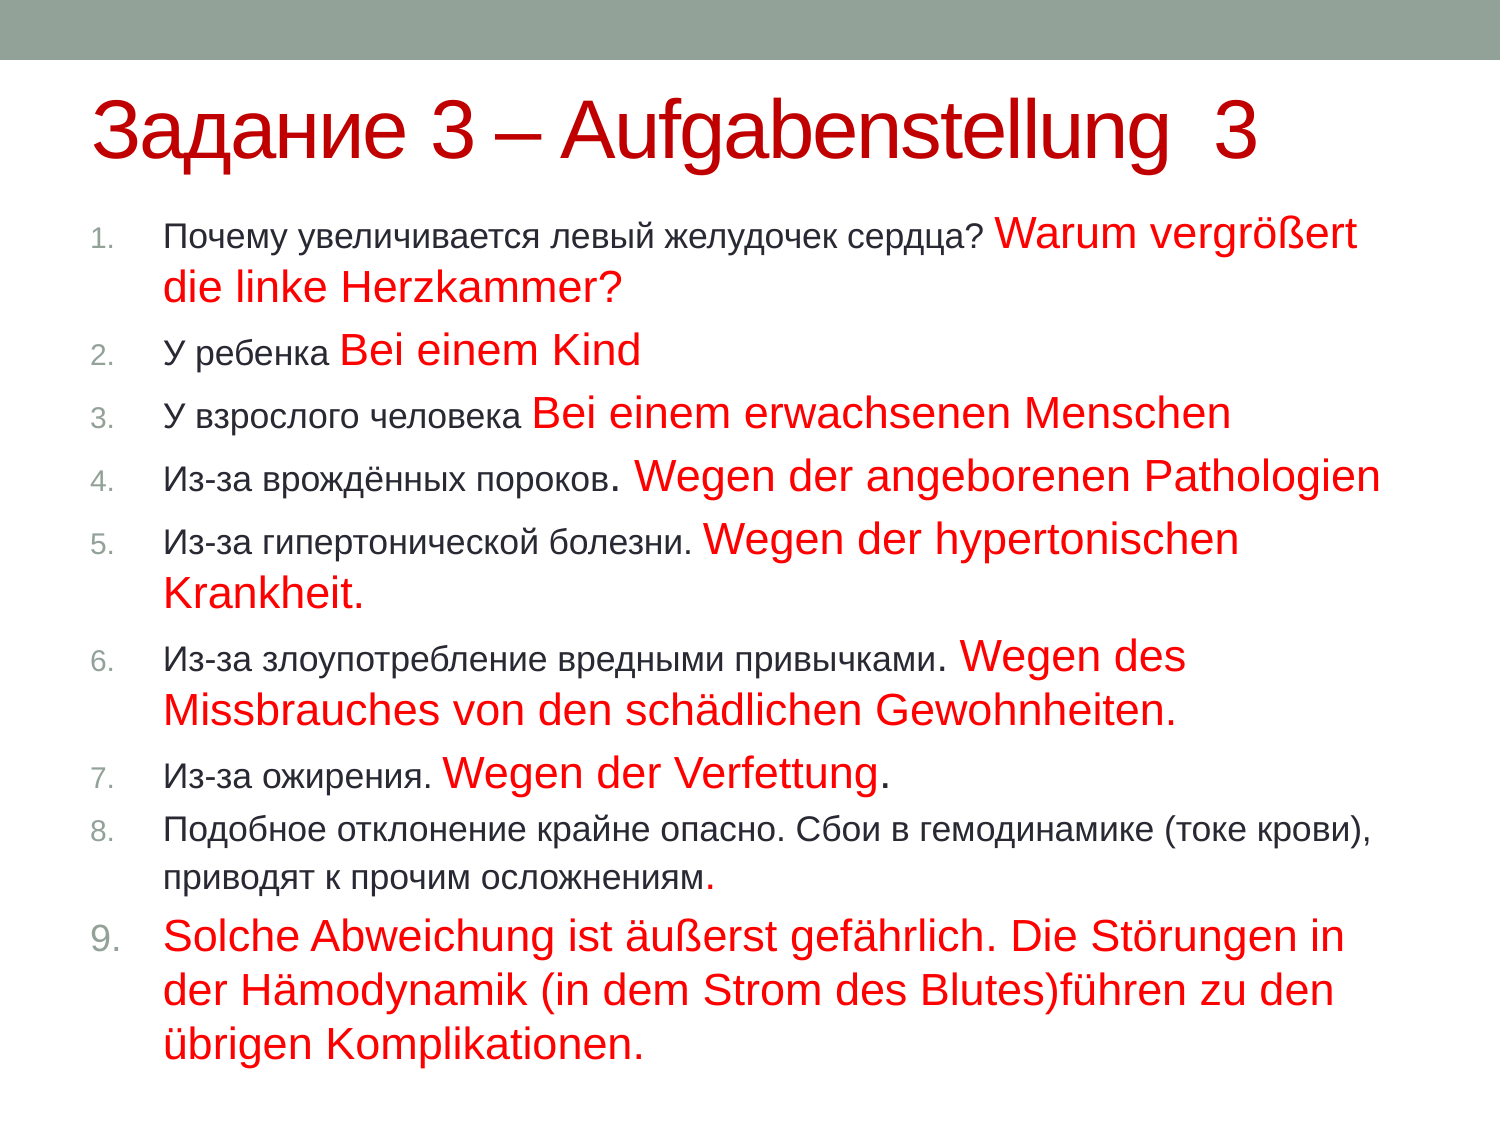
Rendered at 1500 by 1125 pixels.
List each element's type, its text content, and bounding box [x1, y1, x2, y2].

list Почему увеличивается левый желудочек сердца? Warum vergrößert die linke Herzkammer? У ребенка Bei einem Kind У взрослого человека Bei einem erwachsenen Menschen Из-за врождённых пороков. Wegen der angeborenen Pathologien Из-за гипертонической болезни. Wegen der hypertonischen Krankheit. Из-за злоупотребление вредными привычками. Wegen des Missbrauches von den schädlichen Gewohnheiten. Из-за ожирения. Wegen der Verfettung. Подобное отклонение крайне опасно. Сбои в гемодинамике (токе крови), приводят к прочим осложнениям. Solche Abweichung ist äußerst gefährlich. Die Störungen in der Hämodynamik (in dem Strom des Blutes)führen zu den übrigen Komplikationen. [75, 196, 1425, 1094]
title Задание 3 – Aufgabenstellung 3 [76, 42, 1427, 209]
